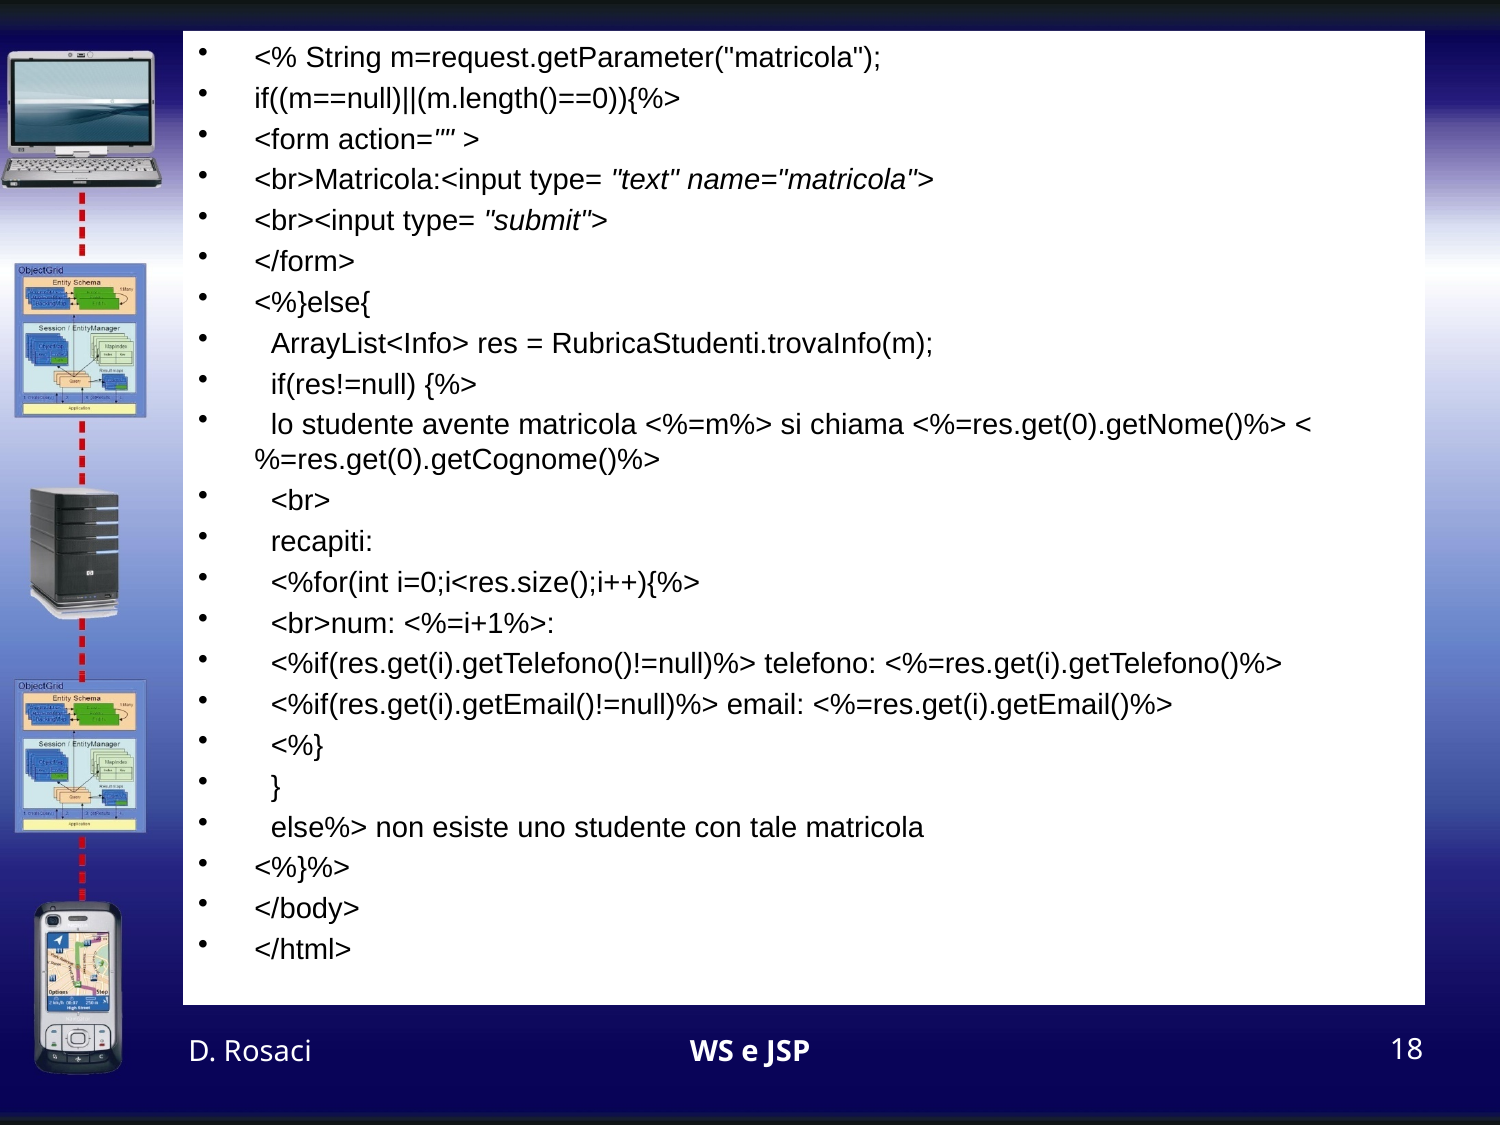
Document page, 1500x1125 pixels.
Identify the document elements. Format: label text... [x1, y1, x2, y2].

footer WS e JSP [512, 1024, 988, 1103]
list <% String m=request.getParameter("matricola"); if((m==null)||(m.length()==0)){%> <form action="" > <br>Matricola:<input type= "text" name="matricola"> <br><input type= "submit"> </form> <%}else{ ArrayList<Info> res = RubricaStudenti.trovaInfo(m); if(res!=null) {%> lo studente avente matricola <%=m%> si chiama <%=res.get(0).getNome()%> <%=res.get(0).getCognome()%> <br> recapiti: <%for(int i=0;i<res.size();i++){%> <br>num: <%=i+1%>: <%if(res.get(i).getTelefono()!=null)%> telefono: <%=res.get(i).getTelefono()%> <%if(res.get(i).getEmail()!=null)%> email: <%=res.get(i).getEmail()%> <%} } else%> non esiste uno studente con tale matricola <%}%> </body> </html> [182, 30, 1426, 1006]
slide_number D. Rosaci [74, 1024, 426, 1103]
picture [0, 0, 1500, 1125]
